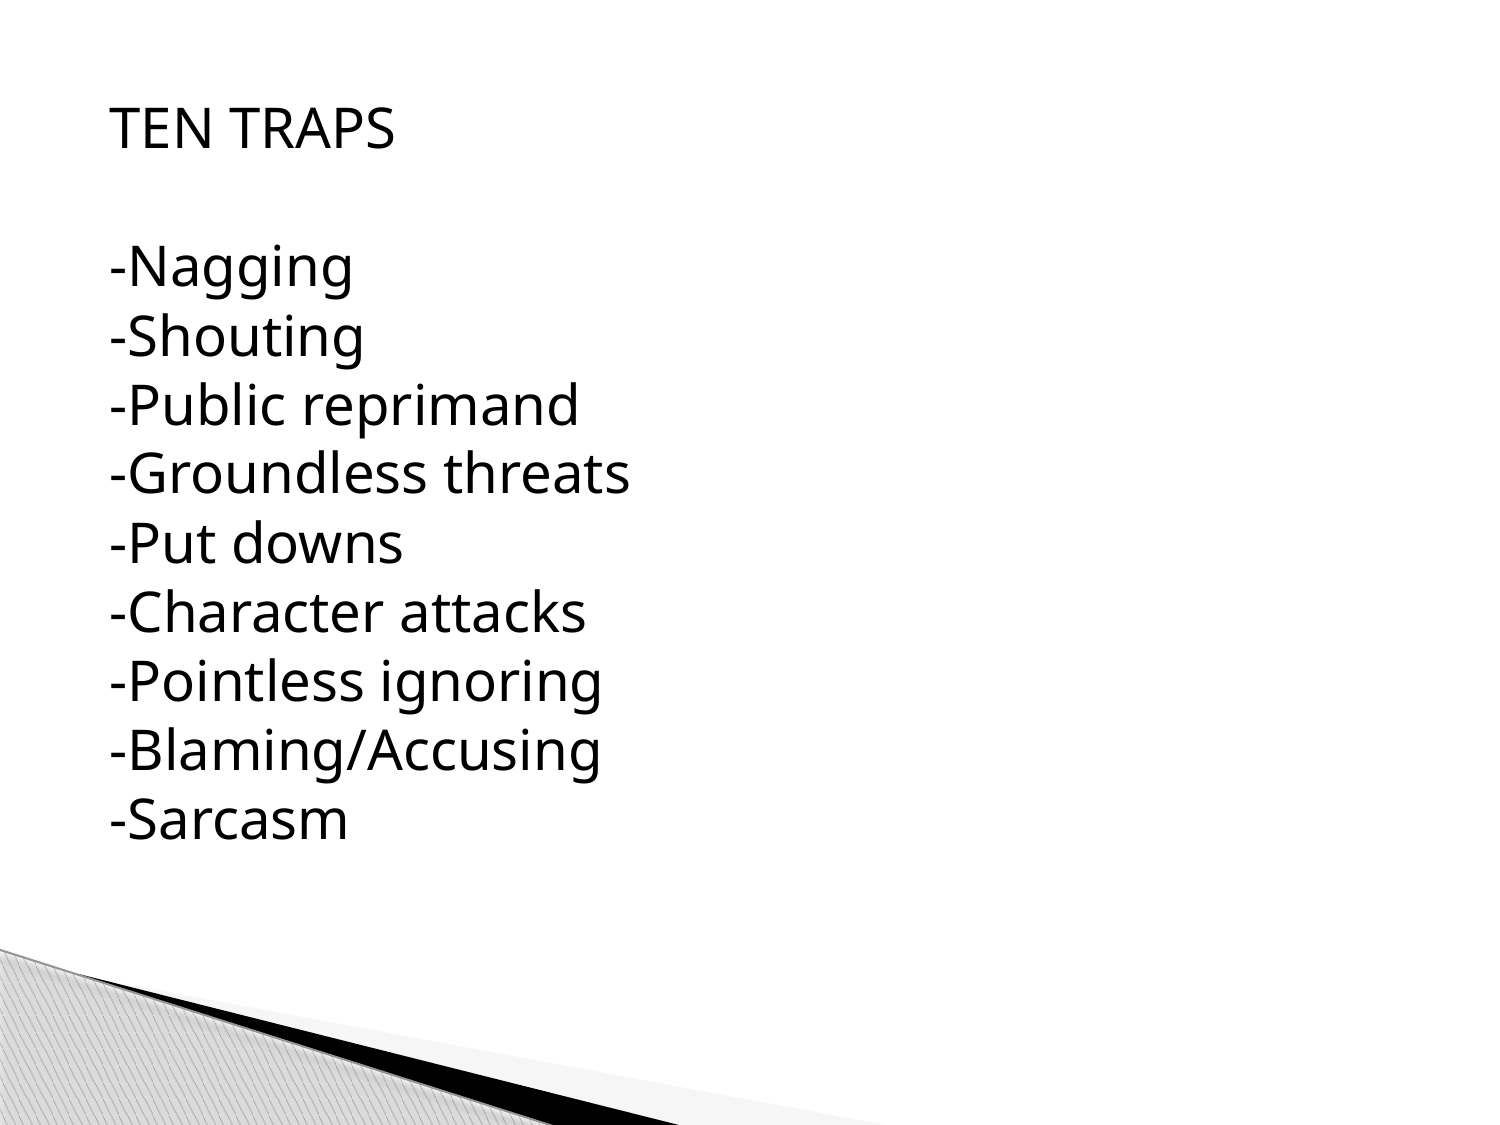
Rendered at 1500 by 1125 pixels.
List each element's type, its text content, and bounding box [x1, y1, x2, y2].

list TEN TRAPS -Nagging -Shouting -Public reprimand -Groundless threats -Put downs -Character attacks -Pointless ignoring -Blaming/Accusing -Sarcasm [76, 92, 1423, 1125]
